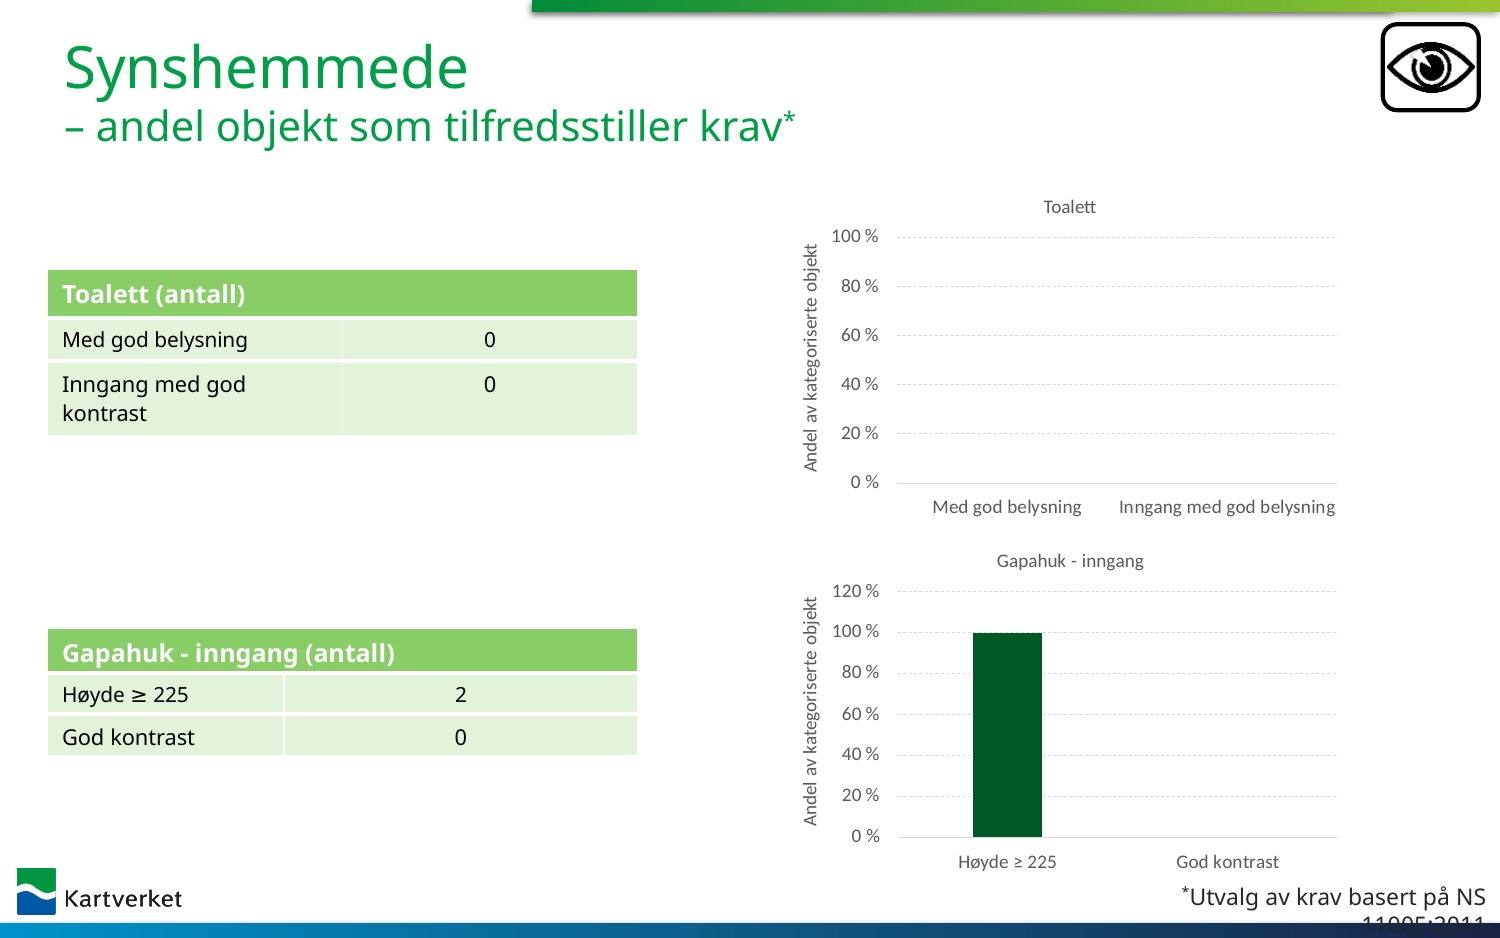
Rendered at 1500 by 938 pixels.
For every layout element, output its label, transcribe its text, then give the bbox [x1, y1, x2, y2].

text_box Synshemmede – andel objekt som tilfredsstiller krav* [49, 24, 1431, 158]
table_cell 0 [285, 716, 637, 755]
picture [791, 187, 1348, 526]
table_cell Med god belysning [48, 320, 342, 359]
table_header Toalett (antall) [48, 270, 637, 316]
table_cell 0 [343, 320, 637, 359]
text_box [1382, 24, 1480, 111]
table_cell Inngang med god kontrast [48, 363, 342, 435]
table_header Gapahuk - inngang (antall) [48, 629, 637, 671]
table_cell 2 [285, 675, 637, 712]
picture [791, 541, 1349, 880]
table_cell 0 [343, 363, 637, 435]
text_box *Utvalg av krav basert på NS 11005:2011 [1068, 873, 1500, 938]
table_cell Høyde ≥ 225 [48, 675, 283, 712]
table_cell God kontrast [48, 716, 283, 755]
